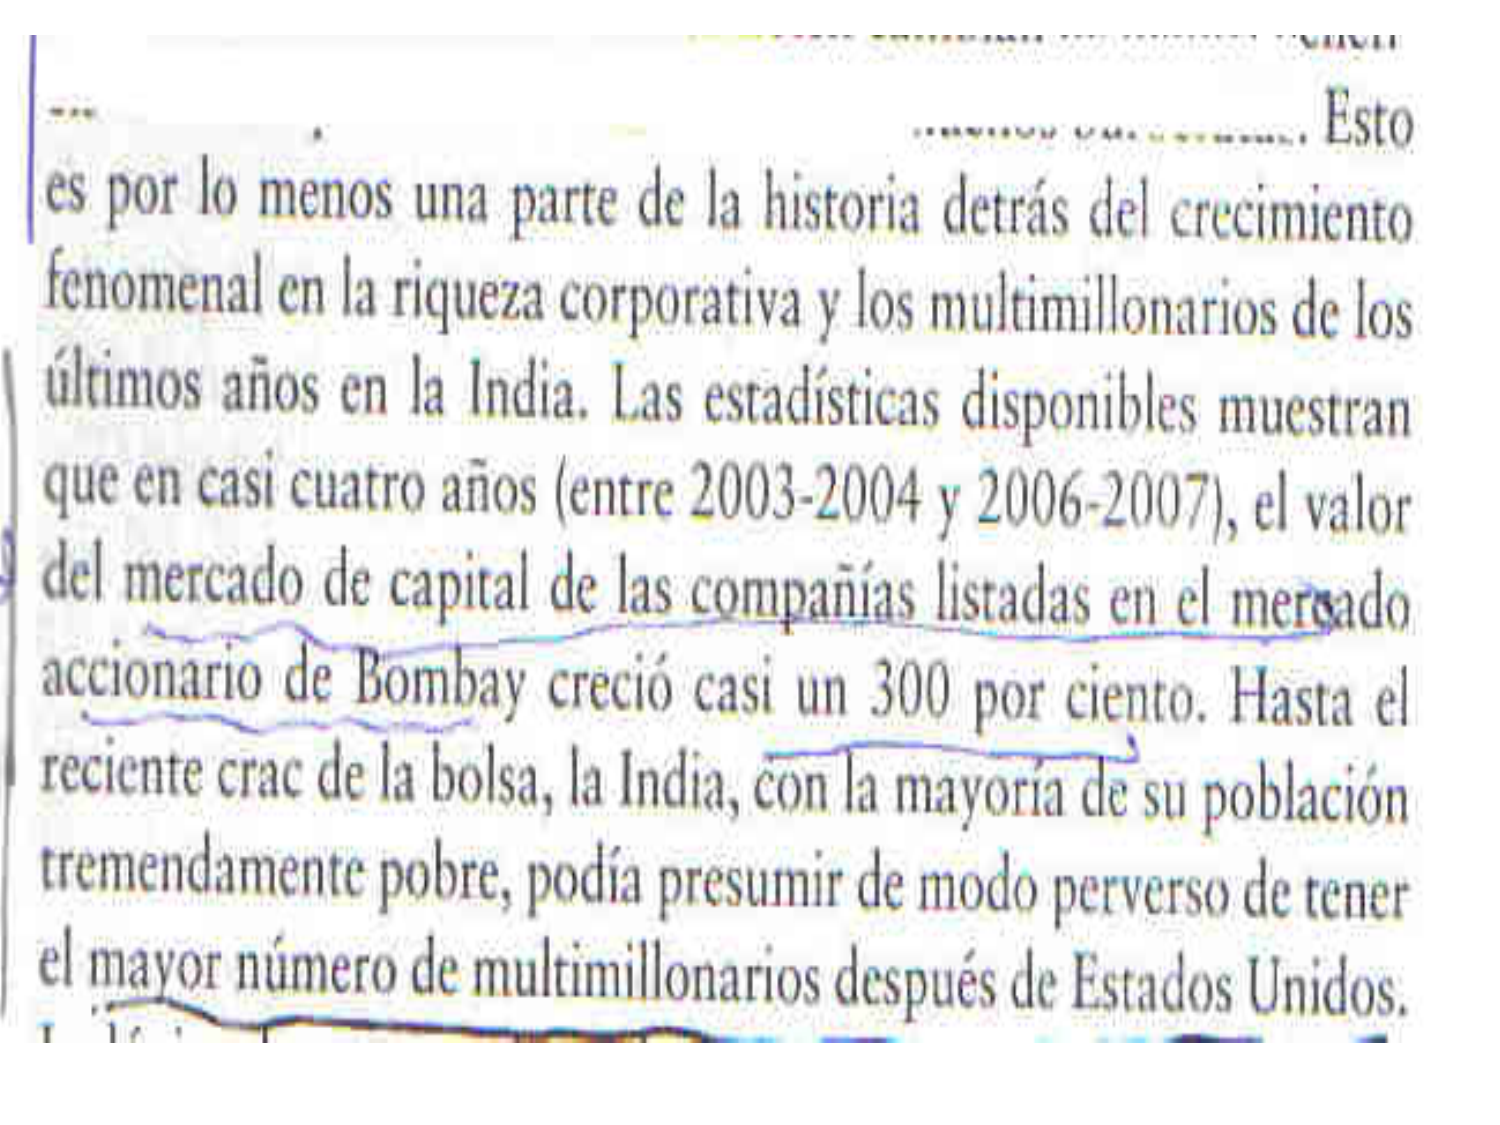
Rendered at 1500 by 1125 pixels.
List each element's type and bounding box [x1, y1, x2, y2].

picture [0, 34, 1430, 1044]
